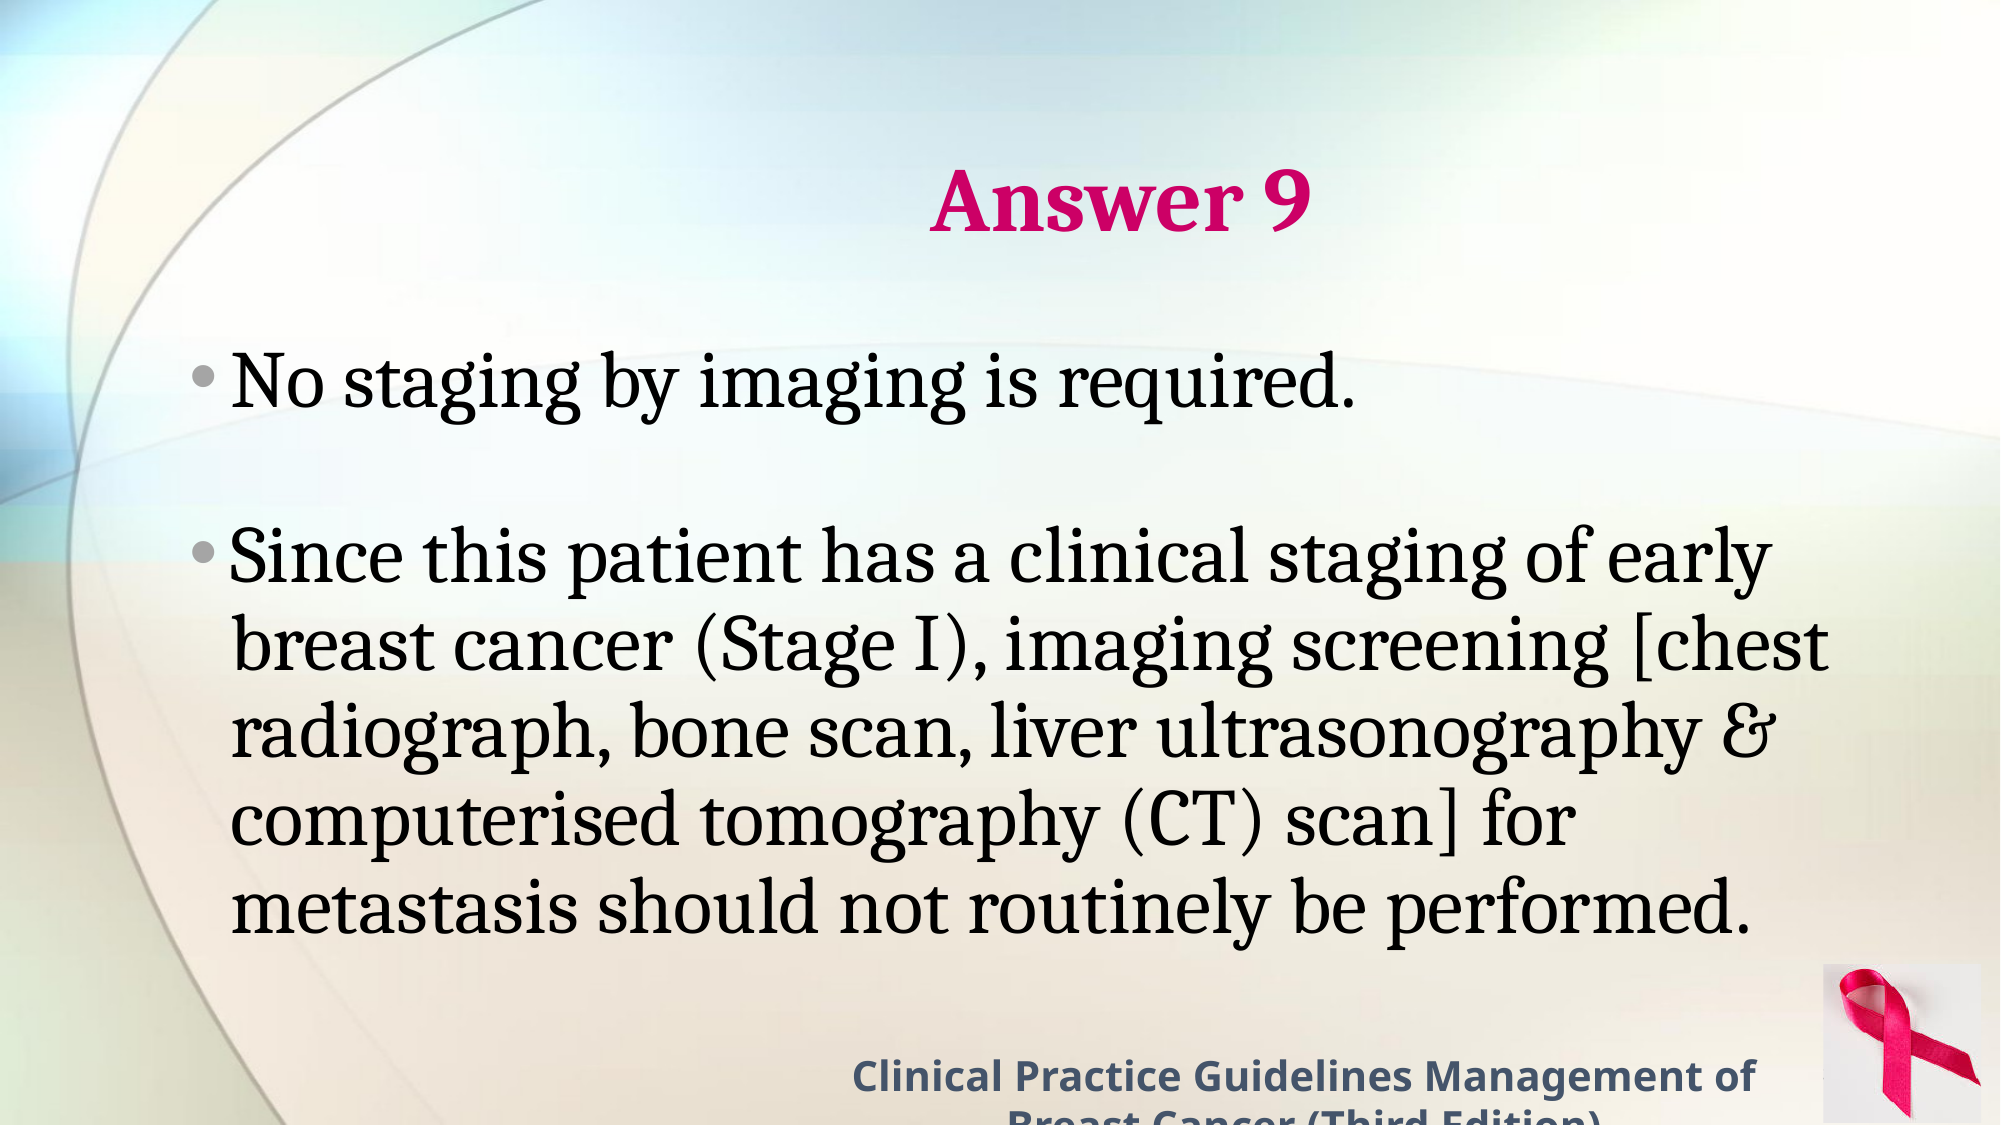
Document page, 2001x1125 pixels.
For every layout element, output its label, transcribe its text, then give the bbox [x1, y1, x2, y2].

picture [0, 0, 2001, 1125]
title Answer 9 [381, 103, 1863, 287]
text_box Clinical Practice Guidelines Management of Breast Cancer (Third Edition) [788, 1042, 1820, 1125]
list No staging by imaging is required. Since this patient has a clinical staging of early breast cancer (Stage I), imaging screening [chest radiograph, bone scan, liver ultrasonography & computerised tomography (CT) scan] for metastasis should not routinely be performed. [174, 329, 1863, 965]
